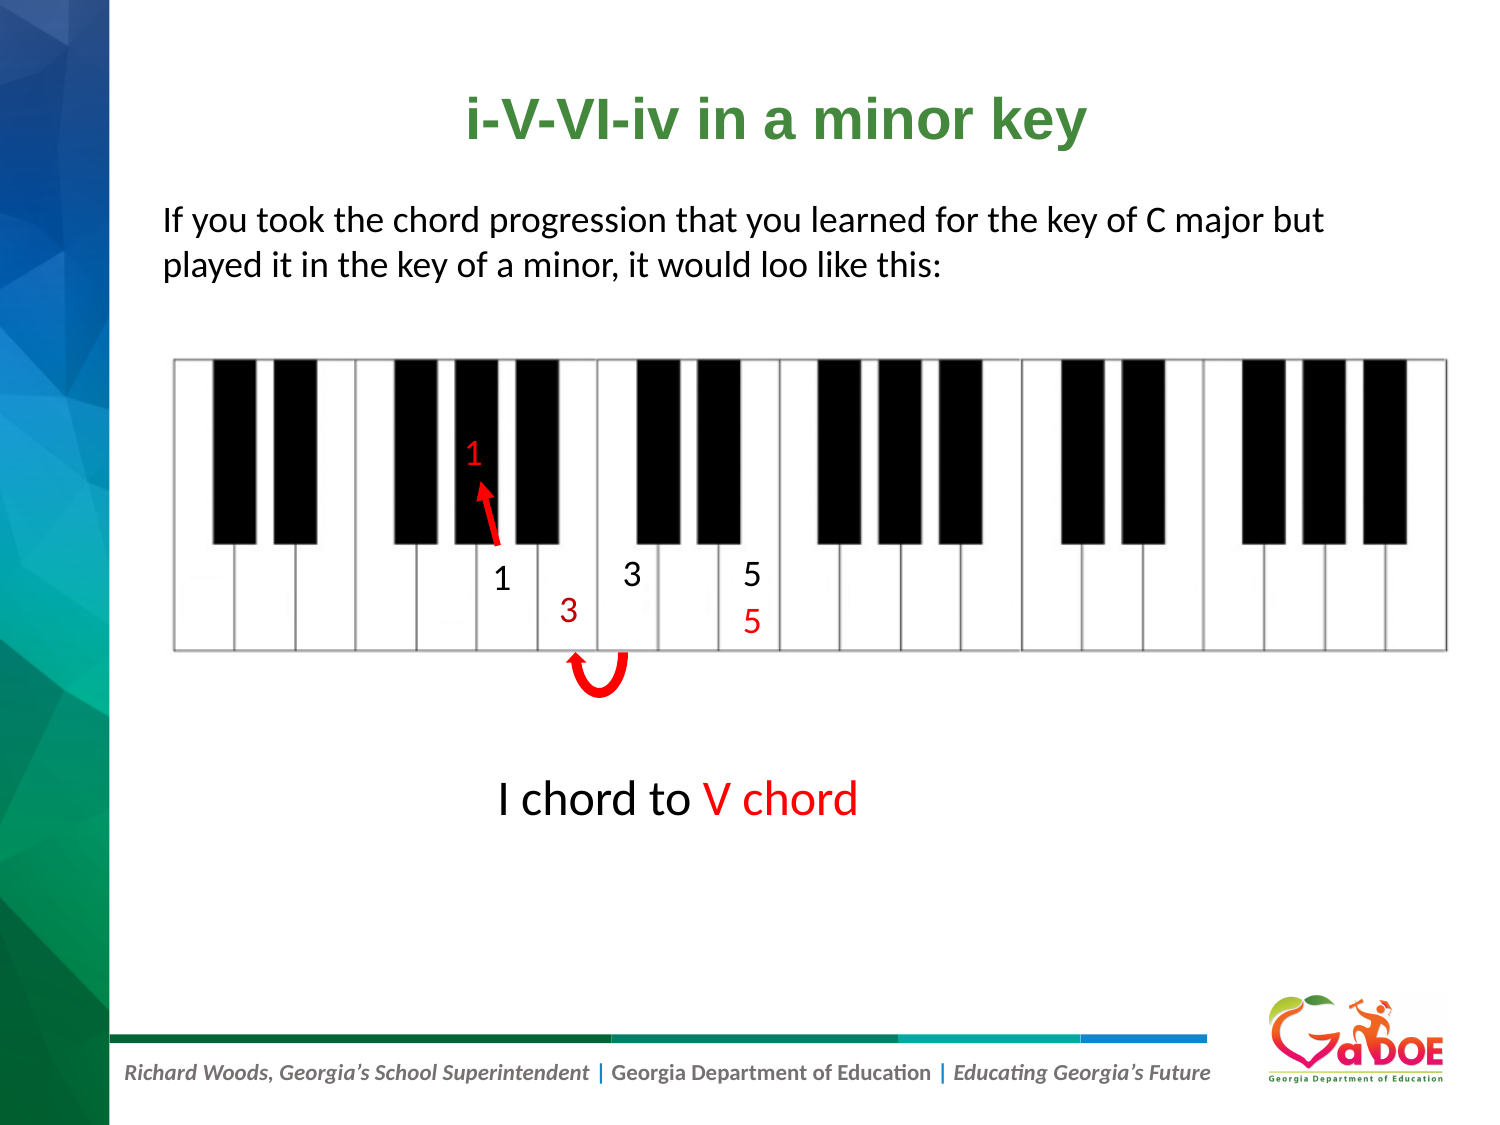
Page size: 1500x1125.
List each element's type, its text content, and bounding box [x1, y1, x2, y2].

text_box If you took the chord progression that you learned for the key of C major but played it in the key of a minor, it would loo like this: [147, 187, 1399, 293]
title i-V-VI-iv in a minor key [393, 53, 1162, 187]
picture [1263, 987, 1447, 1089]
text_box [480, 481, 498, 546]
text_box [571, 664, 628, 698]
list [164, 355, 1457, 664]
text_box I chord to V chord [482, 758, 875, 833]
picture [0, 0, 110, 1125]
